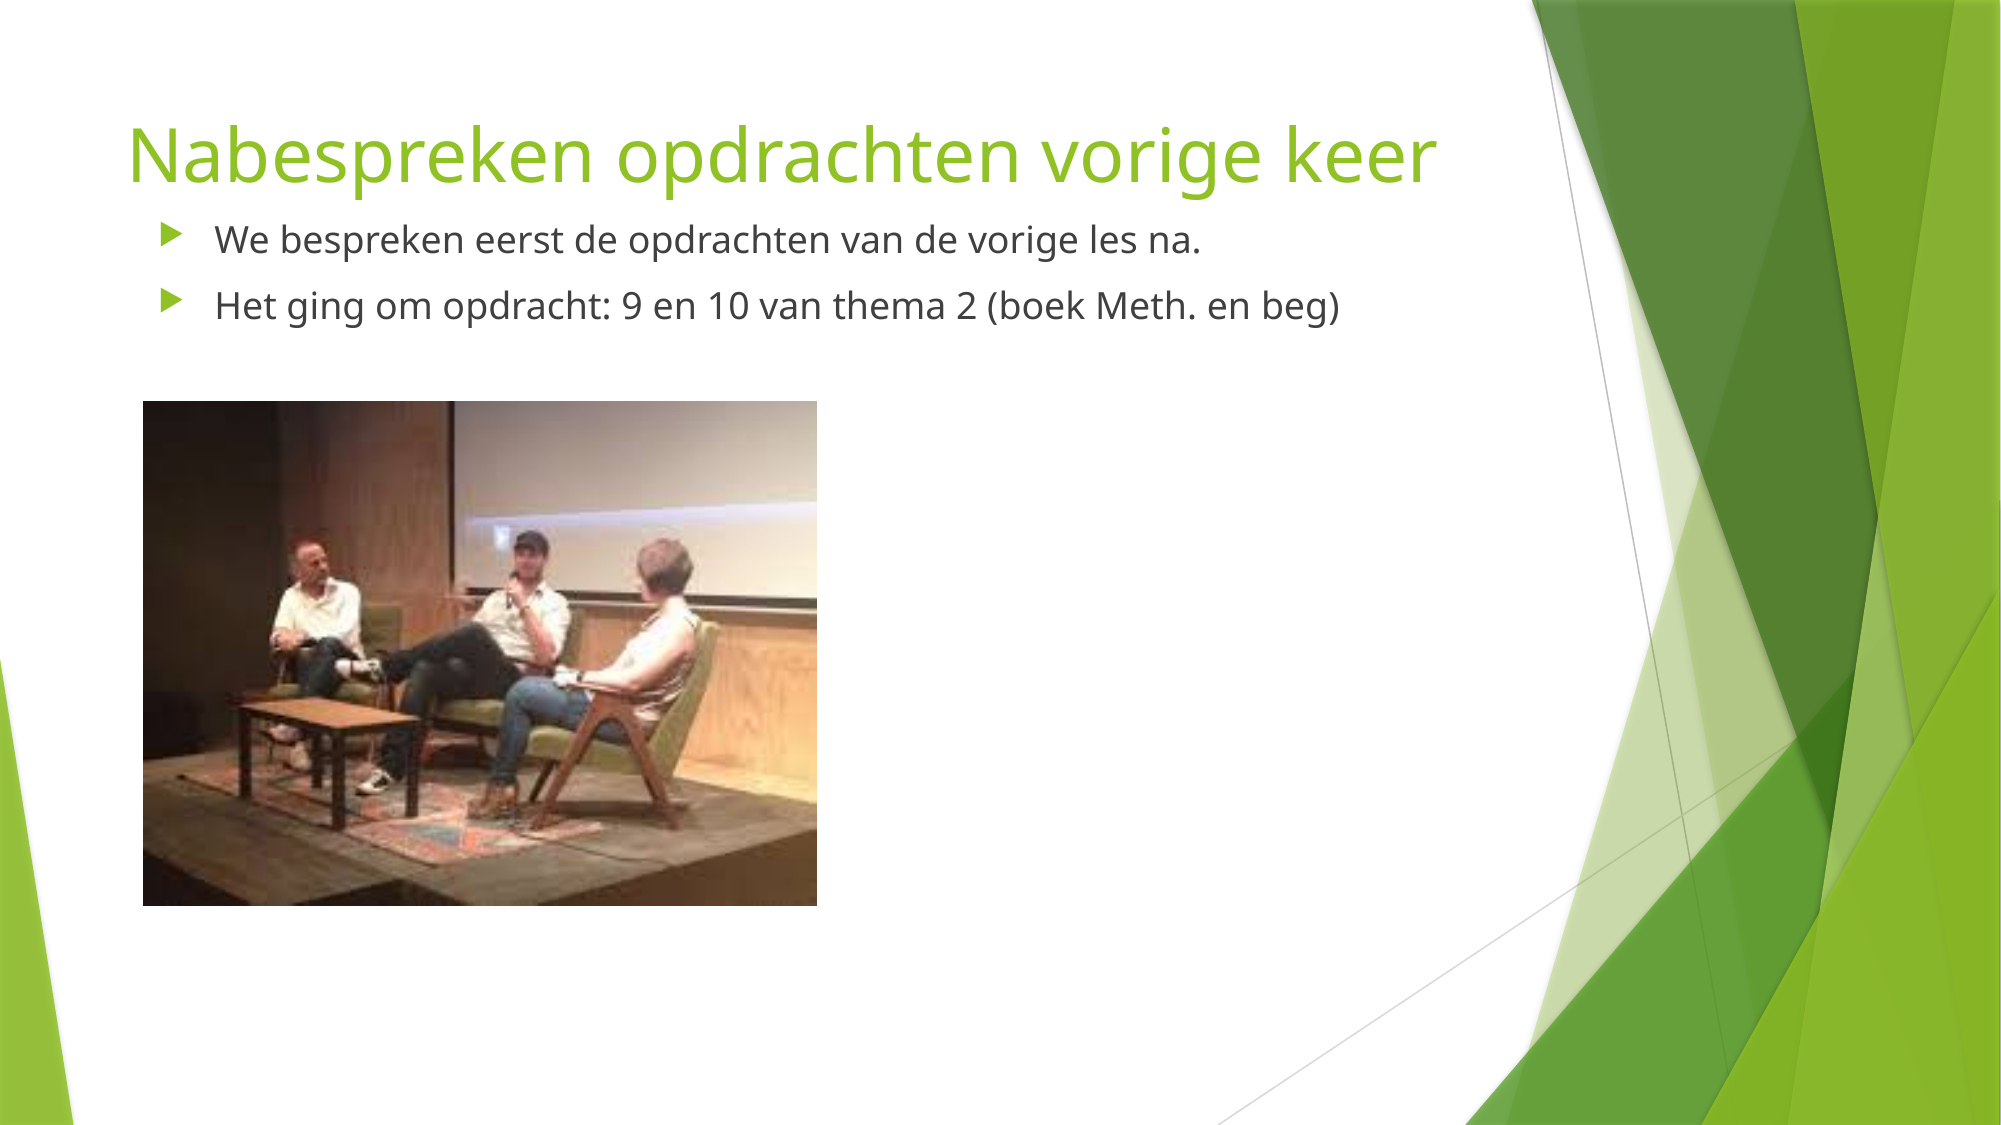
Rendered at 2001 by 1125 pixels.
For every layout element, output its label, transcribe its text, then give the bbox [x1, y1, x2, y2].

title Nabespreken opdrachten vorige keer [111, 99, 1522, 317]
list We bespreken eerst de opdrachten van de vorige les na. Het ging om opdracht: 9 en 10 van thema 2 (boek Meth. en beg) [143, 208, 1554, 845]
picture [142, 401, 817, 907]
